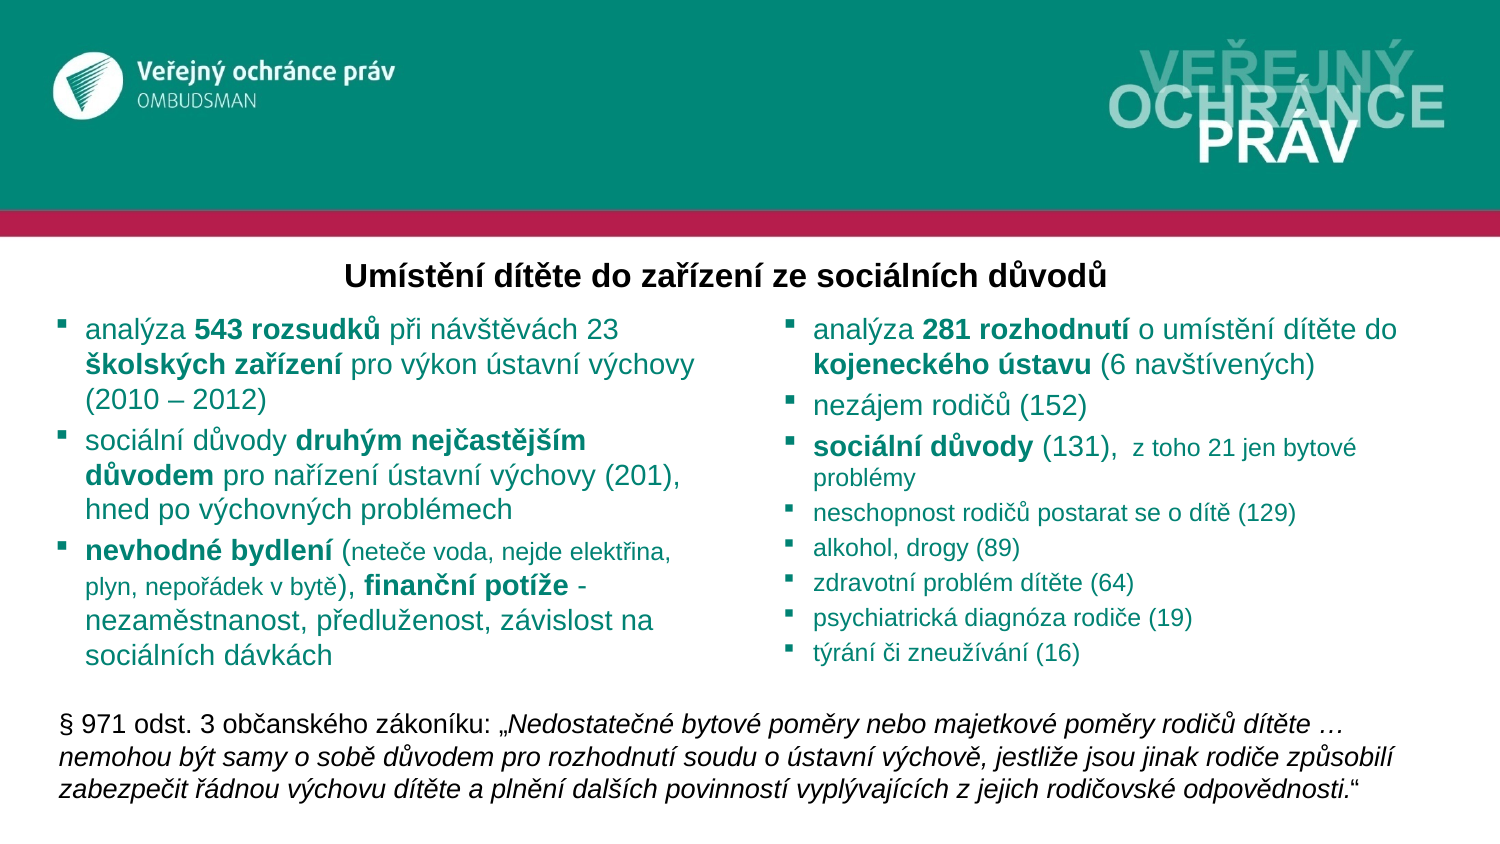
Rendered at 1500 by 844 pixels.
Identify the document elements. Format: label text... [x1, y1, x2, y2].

title Umístění dítěte do zařízení ze sociálních důvodů [100, 244, 1353, 303]
picture [0, 0, 1500, 799]
text_box § 971 odst. 3 občanského zákoníku: „Nedostatečné bytové poměry nebo majetkové poměry rodičů dítěte … nemohou být samy o sobě důvodem pro rozhodnutí soudu o ústavní výchově, jestliže jsou jinak rodiče způsobilí zabezpečit řádnou výchovu dítěte a plnění dalších povinností vyplývajících z jejich rodičovské odpovědnosti.“ [44, 699, 1466, 812]
list analýza 543 rozsudků při návštěvách 23 školských zařízení pro výkon ústavní výchovy (2010 – 2012) sociální důvody druhým nejčastějším důvodem pro nařízení ústavní výchovy (201), hned po výchovných problémech nevhodné bydlení (neteče voda, nejde elektřina, plyn, nepořádek v bytě), finanční potíže - nezaměstnanost, předluženost, závislost na sociálních dávkách [40, 302, 726, 693]
text_box analýza 281 rozhodnutí o umístění dítěte do kojeneckého ústavu (6 navštívených) nezájem rodičů (152) sociální důvody (131), z toho 21 jen bytové problémy neschopnost rodičů postarat se o dítě (129) alkohol, drogy (89) zdravotní problém dítěte (64) psychiatrická diagnóza rodiče (19) týrání či zneužívání (16) [768, 302, 1466, 693]
